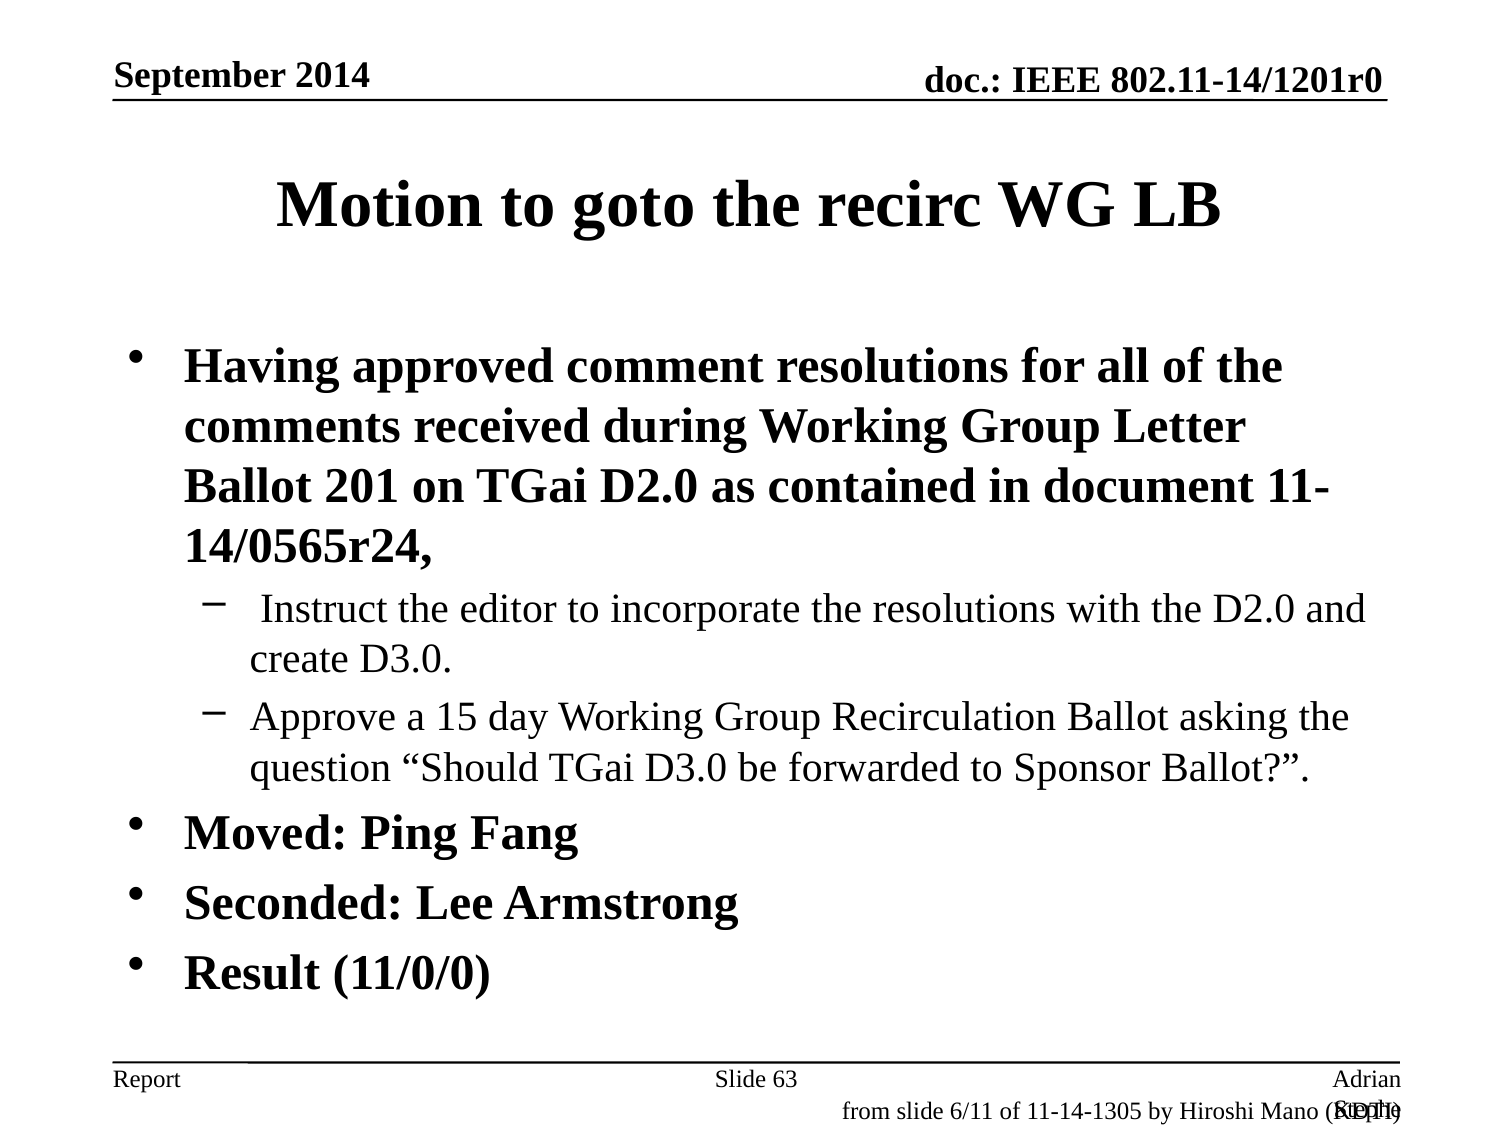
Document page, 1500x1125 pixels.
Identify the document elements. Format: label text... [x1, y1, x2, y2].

text_box from slide 6/11 of 11-14-1305 by Hiroshi Mano (KDTI) [343, 1087, 1417, 1125]
slide_number Slide 63 [712, 1061, 800, 1087]
list Having approved comment resolutions for all of the comments received during Working Group Letter Ballot 201 on TGai D2.0 as contained in document 11-14/0565r24, Instruct the editor to incorporate the resolutions with the D2.0 and create D3.0. Approve a 15 day Working Group Recirculation Ballot asking the question “Should TGai D3.0 be forwarded to Sponsor Ballot?”. Moved: Ping Fang Seconded: Lee Armstrong Result (11/0/0) [112, 324, 1388, 1000]
text_box September 2014 [113, 50, 371, 96]
footer Adrian Stephens, Intel Corporation [1324, 1061, 1402, 1087]
title Motion to goto the recirc WG LB [112, 112, 1388, 288]
